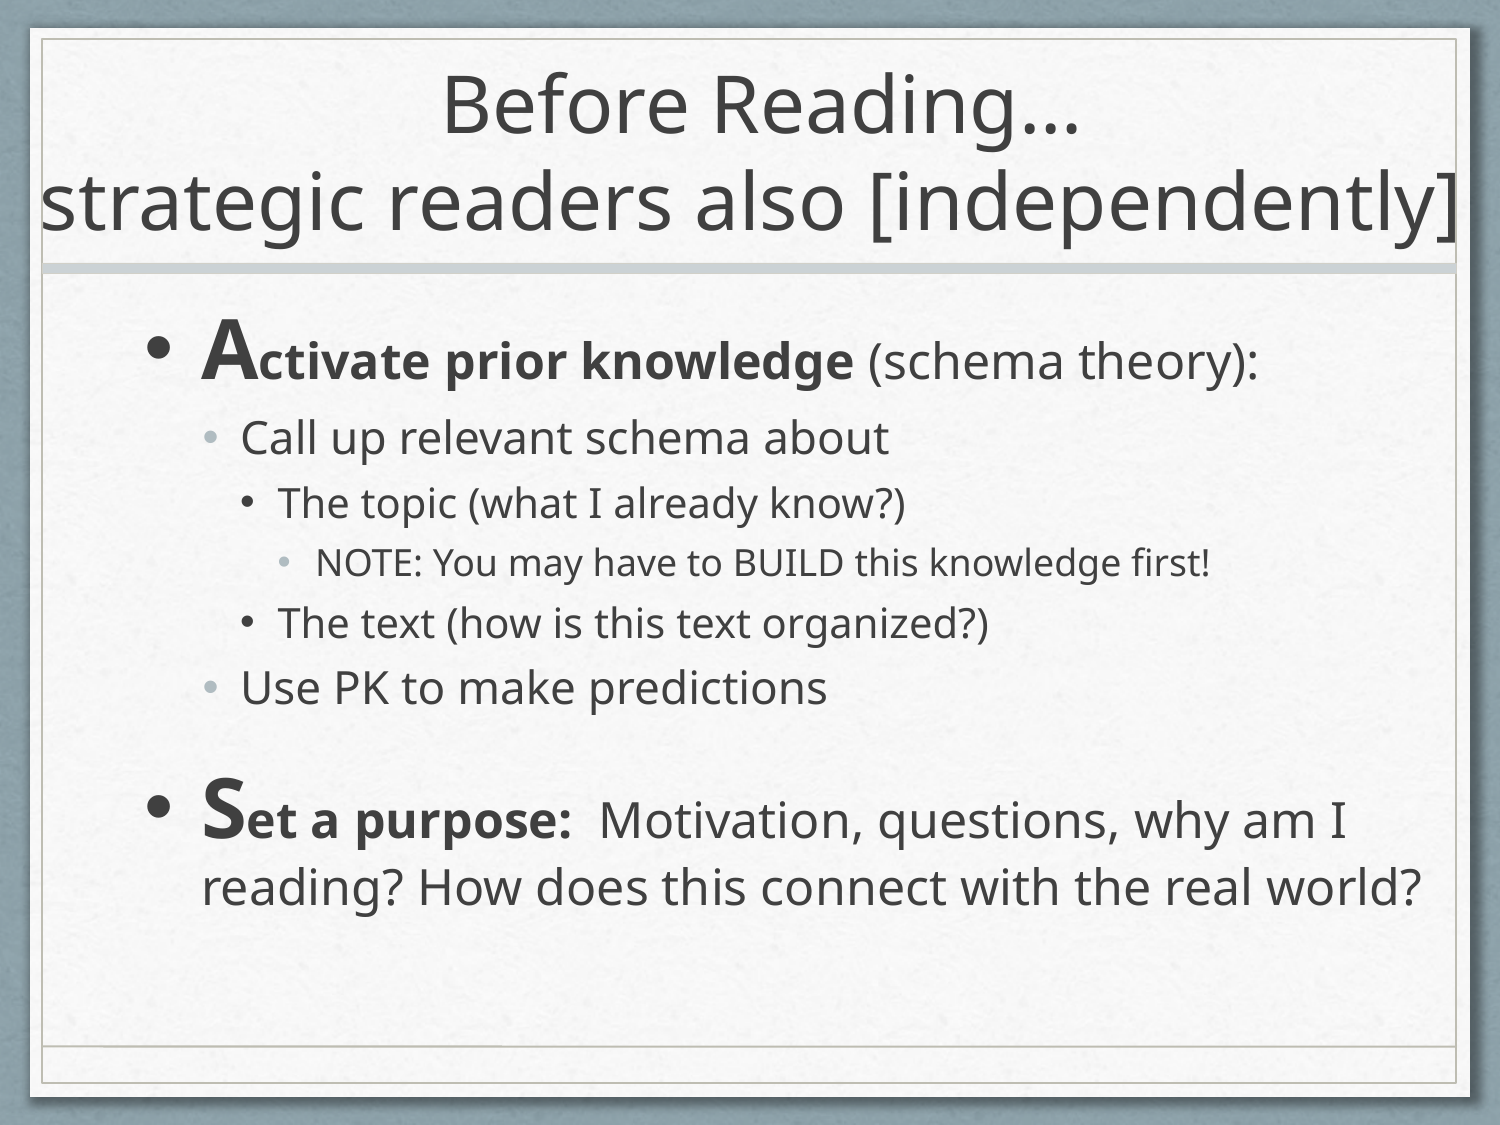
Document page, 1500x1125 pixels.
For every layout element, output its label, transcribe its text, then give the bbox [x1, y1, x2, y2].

picture [43, 1048, 1455, 1082]
list Activate prior knowledge (schema theory): Call up relevant schema about The topic (what I already know?) NOTE: You may have to BUILD this knowledge first! The text (how is this text organized?) Use PK to make predictions Set a purpose: Motivation, questions, why am I reading? How does this connect with the real world? [129, 288, 1454, 1054]
picture [30, 28, 1470, 40]
title Before Reading… strategic readers also [independently] [23, 40, 1500, 260]
picture [30, 260, 1470, 1097]
picture [43, 274, 1455, 1045]
